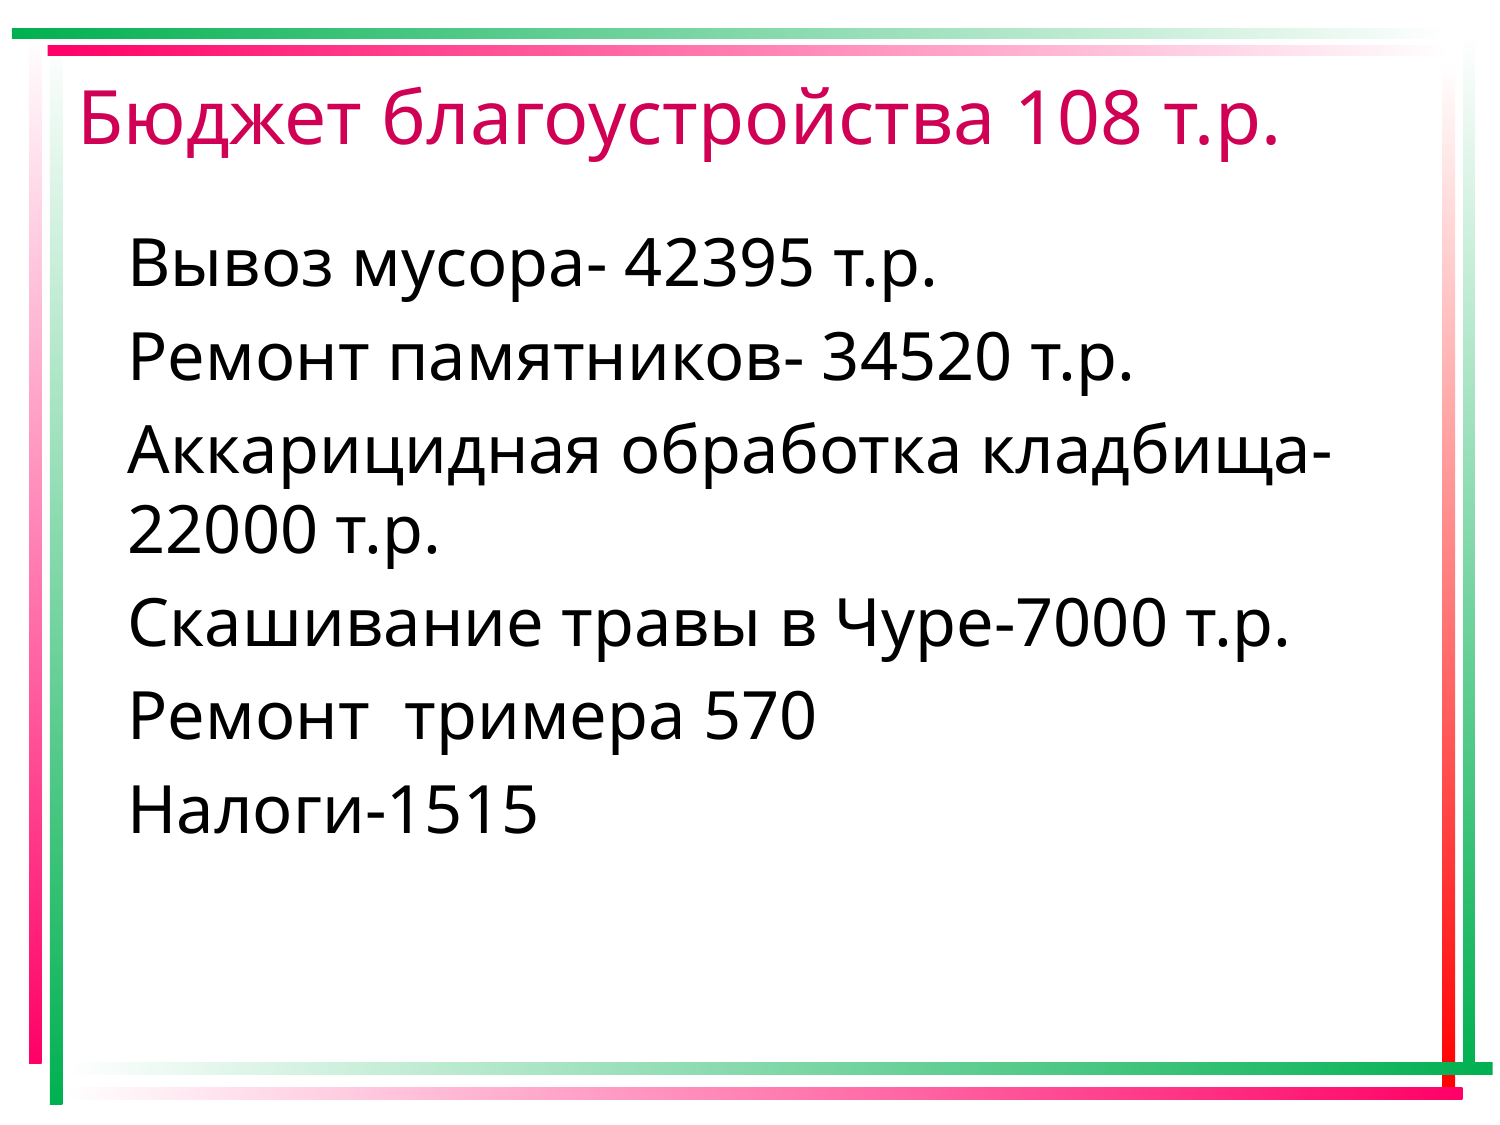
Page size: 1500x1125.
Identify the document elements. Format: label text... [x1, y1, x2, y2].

list Вывоз мусора- 42395 т.р. Ремонт памятников- 34520 т.р. Аккарицидная обработка кладбища-22000 т.р. Скашивание травы в Чуре-7000 т.р. Ремонт тримера 570 Налоги-1515 [112, 212, 1388, 975]
title Бюджет благоустройства 108 т.р. [62, 62, 1375, 200]
